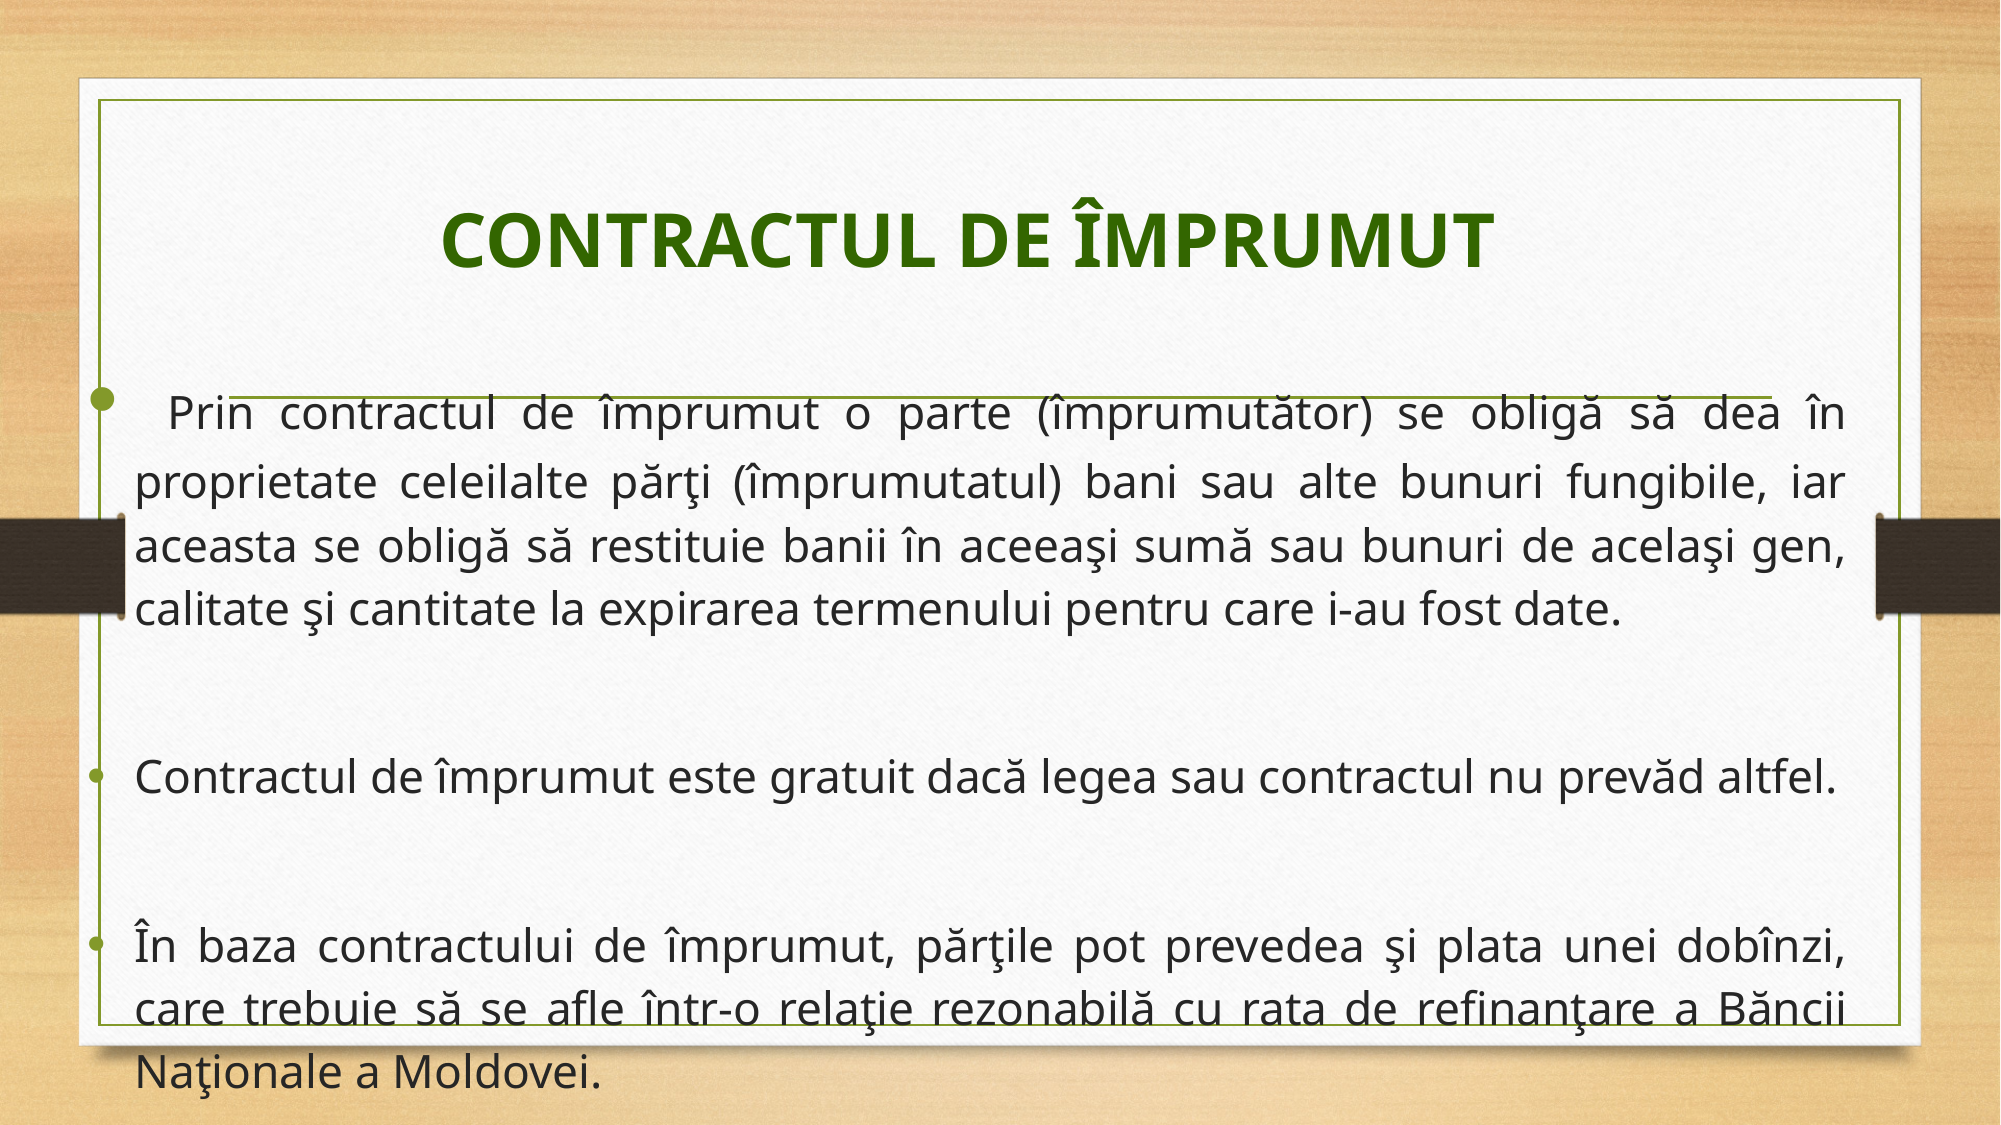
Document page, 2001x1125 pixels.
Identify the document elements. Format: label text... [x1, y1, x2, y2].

picture [0, 0, 2001, 1125]
list CONTRACTUL DE ÎMPRUMUT Prin contractul de împrumut o parte (împrumutător) se obligă să dea în proprietate celeilalte părţi (împrumutatul) bani sau alte bunuri fungibile, iar aceasta se obligă să restituie banii în aceeaşi sumă sau bunuri de acelaşi gen, calitate şi cantitate la expirarea termenului pentru care i-au fost date. Contractul de împrumut este gratuit dacă legea sau contractul nu prevăd altfel. În baza contractului de împrumut, părţile pot prevedea şi plata unei dobînzi, care trebuie să se afle într-o relaţie rezonabilă cu rata de refinanţare a Băncii Naţionale a Moldovei. [72, 171, 1863, 1125]
